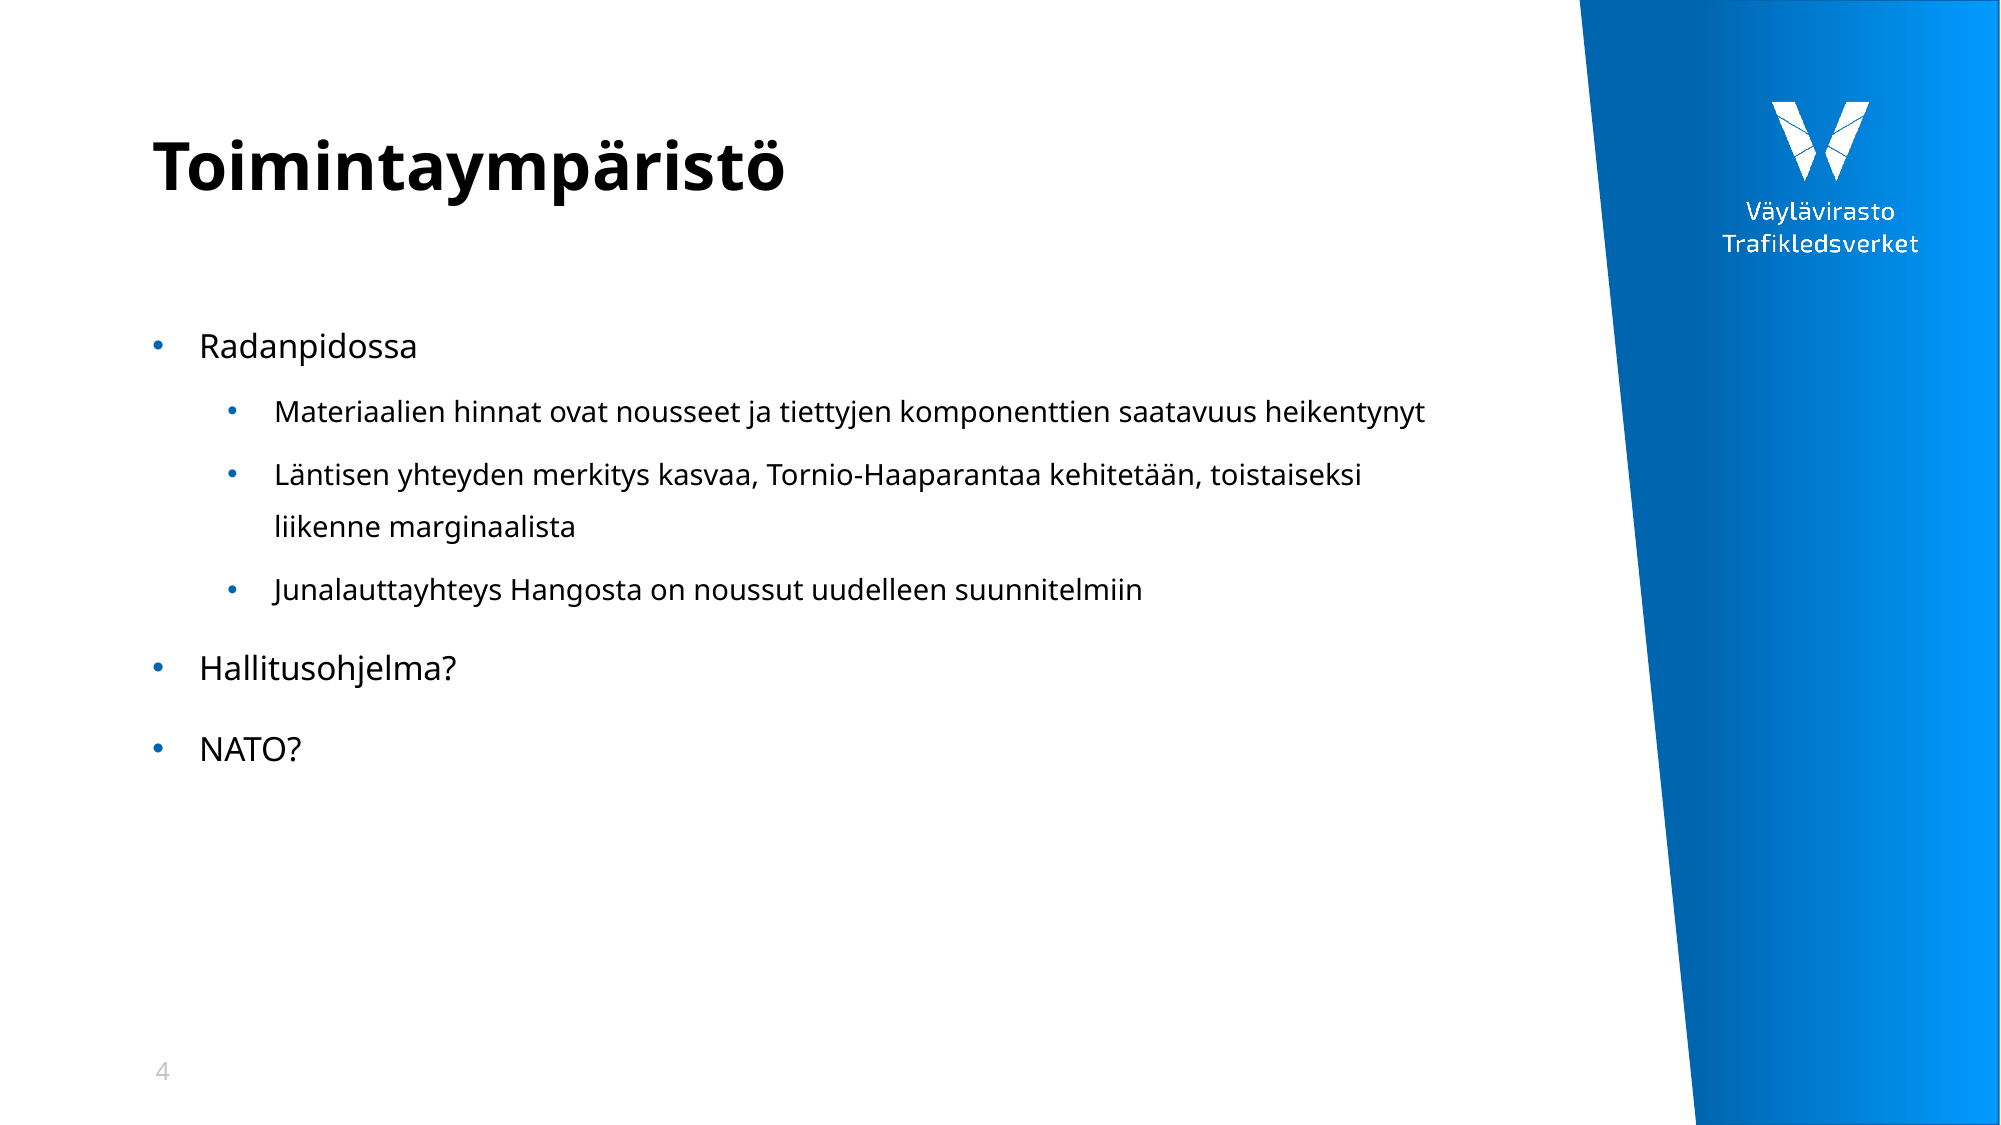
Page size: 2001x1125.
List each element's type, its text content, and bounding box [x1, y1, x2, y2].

list Radanpidossa Materiaalien hinnat ovat nousseet ja tiettyjen komponenttien saatavuus heikentynyt Läntisen yhteyden merkitys kasvaa, Tornio-Haaparantaa kehitetään, toistaiseksi liikenne marginaalista Junalauttayhteys Hangosta on noussut uudelleen suunnitelmiin Hallitusohjelma? NATO? [137, 297, 1455, 1043]
title Toimintaympäristö [137, 59, 1455, 278]
slide_number 4 [140, 1042, 233, 1103]
picture [1669, 47, 1971, 306]
